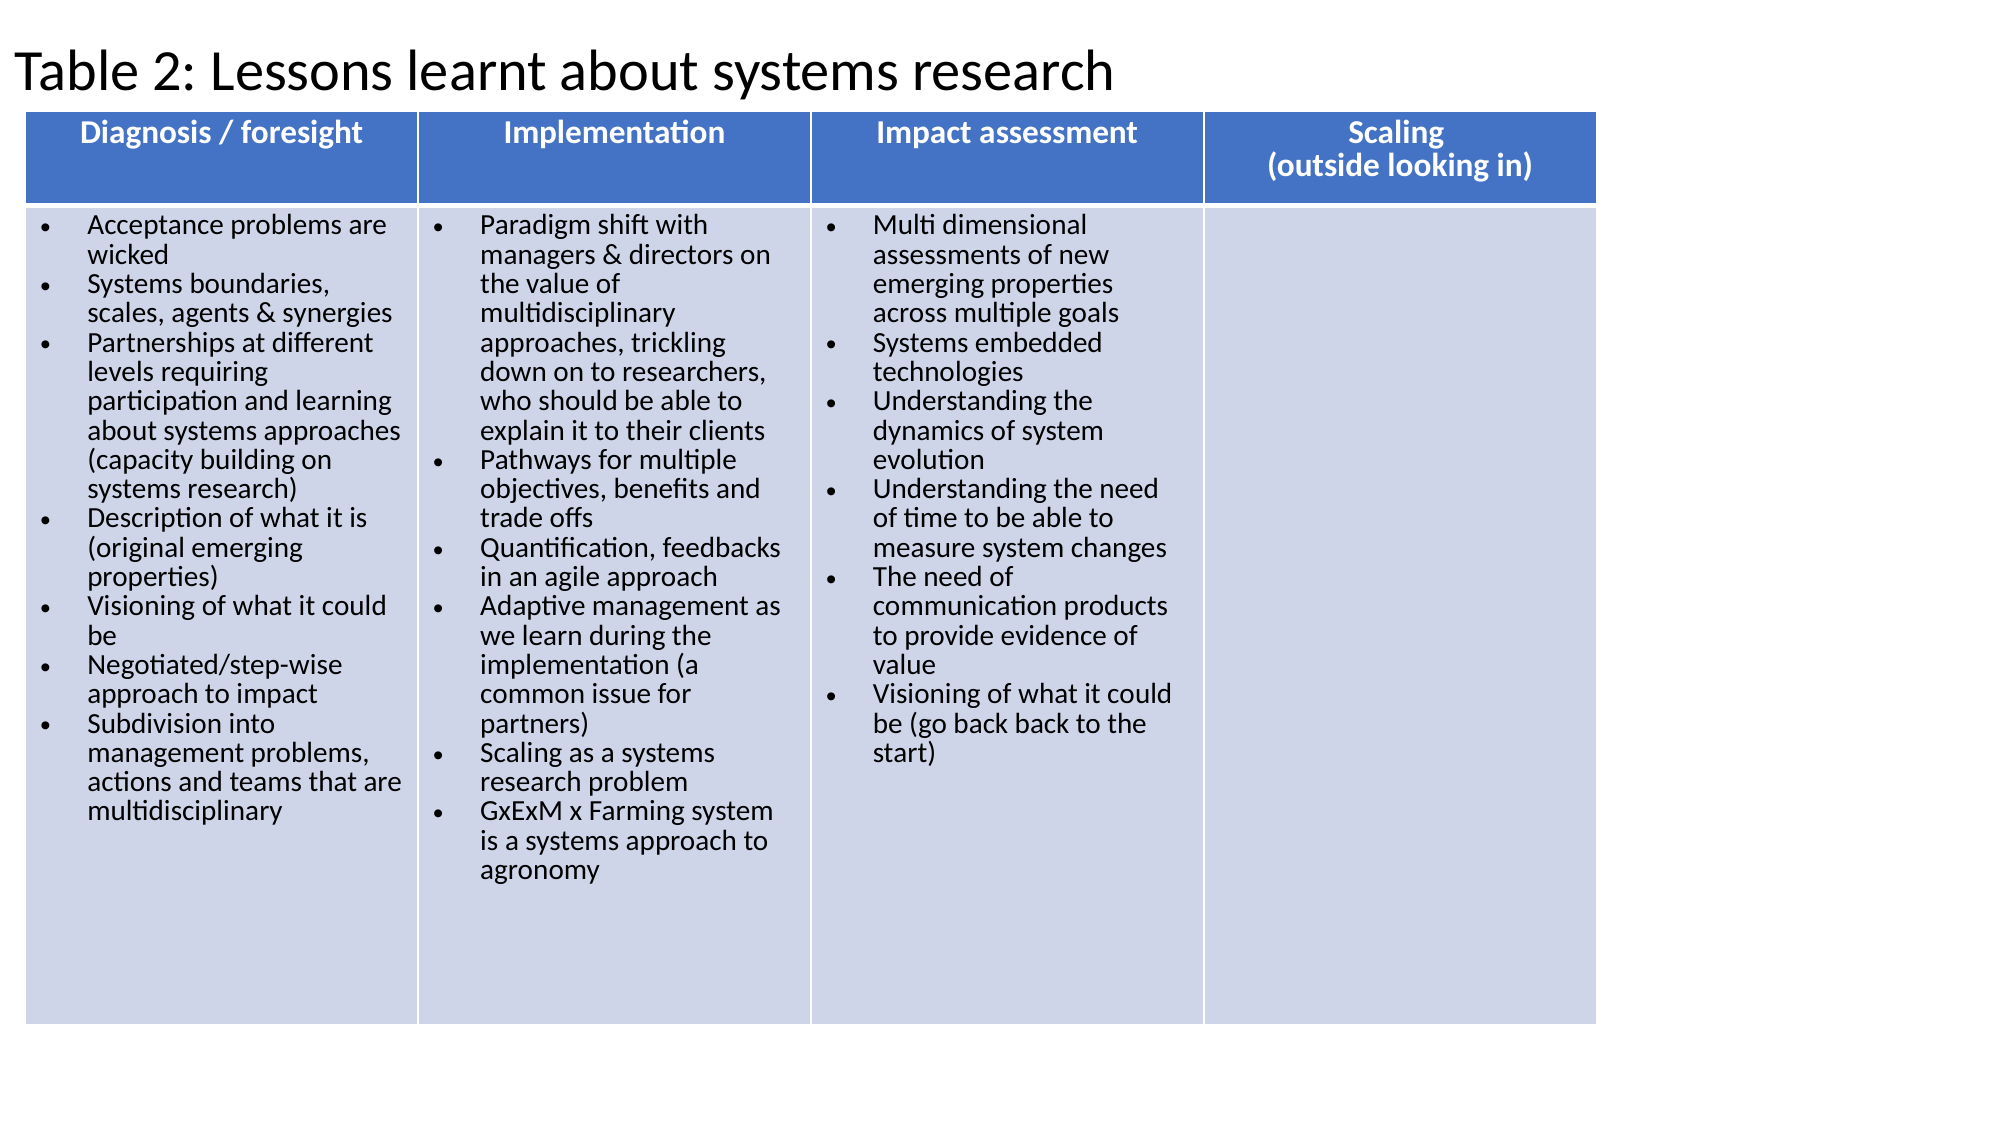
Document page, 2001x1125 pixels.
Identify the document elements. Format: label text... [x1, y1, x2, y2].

table_cell [1205, 208, 1596, 1024]
table_cell Acceptance problems are wicked Systems boundaries, scales, agents & synergies Partnerships at different levels requiring participation and learning about systems approaches (capacity building on systems research) Description of what it is (original emerging properties) Visioning of what it could be Negotiated/step-wise approach to impact Subdivision into management problems, actions and teams that are multidisciplinary [26, 208, 417, 1024]
table_cell Multi dimensional assessments of new emerging properties across multiple goals Systems embedded technologies Understanding the dynamics of system evolution Understanding the need of time to be able to measure system changes The need of communication products to provide evidence of value Visioning of what it could be (go back back to the start) [812, 208, 1203, 1024]
table_header Implementation [419, 112, 810, 203]
table_header Scaling (outside looking in) [1205, 112, 1596, 203]
table_cell Paradigm shift with managers & directors on the value of multidisciplinary approaches, trickling down on to researchers, who should be able to explain it to their clients Pathways for multiple objectives, benefits and trade offs Quantification, feedbacks in an agile approach Adaptive management as we learn during the implementation (a common issue for partners) Scaling as a systems research problem GxExM x Farming system is a systems approach to agronomy [419, 208, 810, 1024]
table_header Diagnosis / foresight [26, 112, 417, 203]
text_box Table 2: Lessons learnt about systems research [0, 24, 1961, 110]
table_header Impact assessment [812, 112, 1203, 203]
